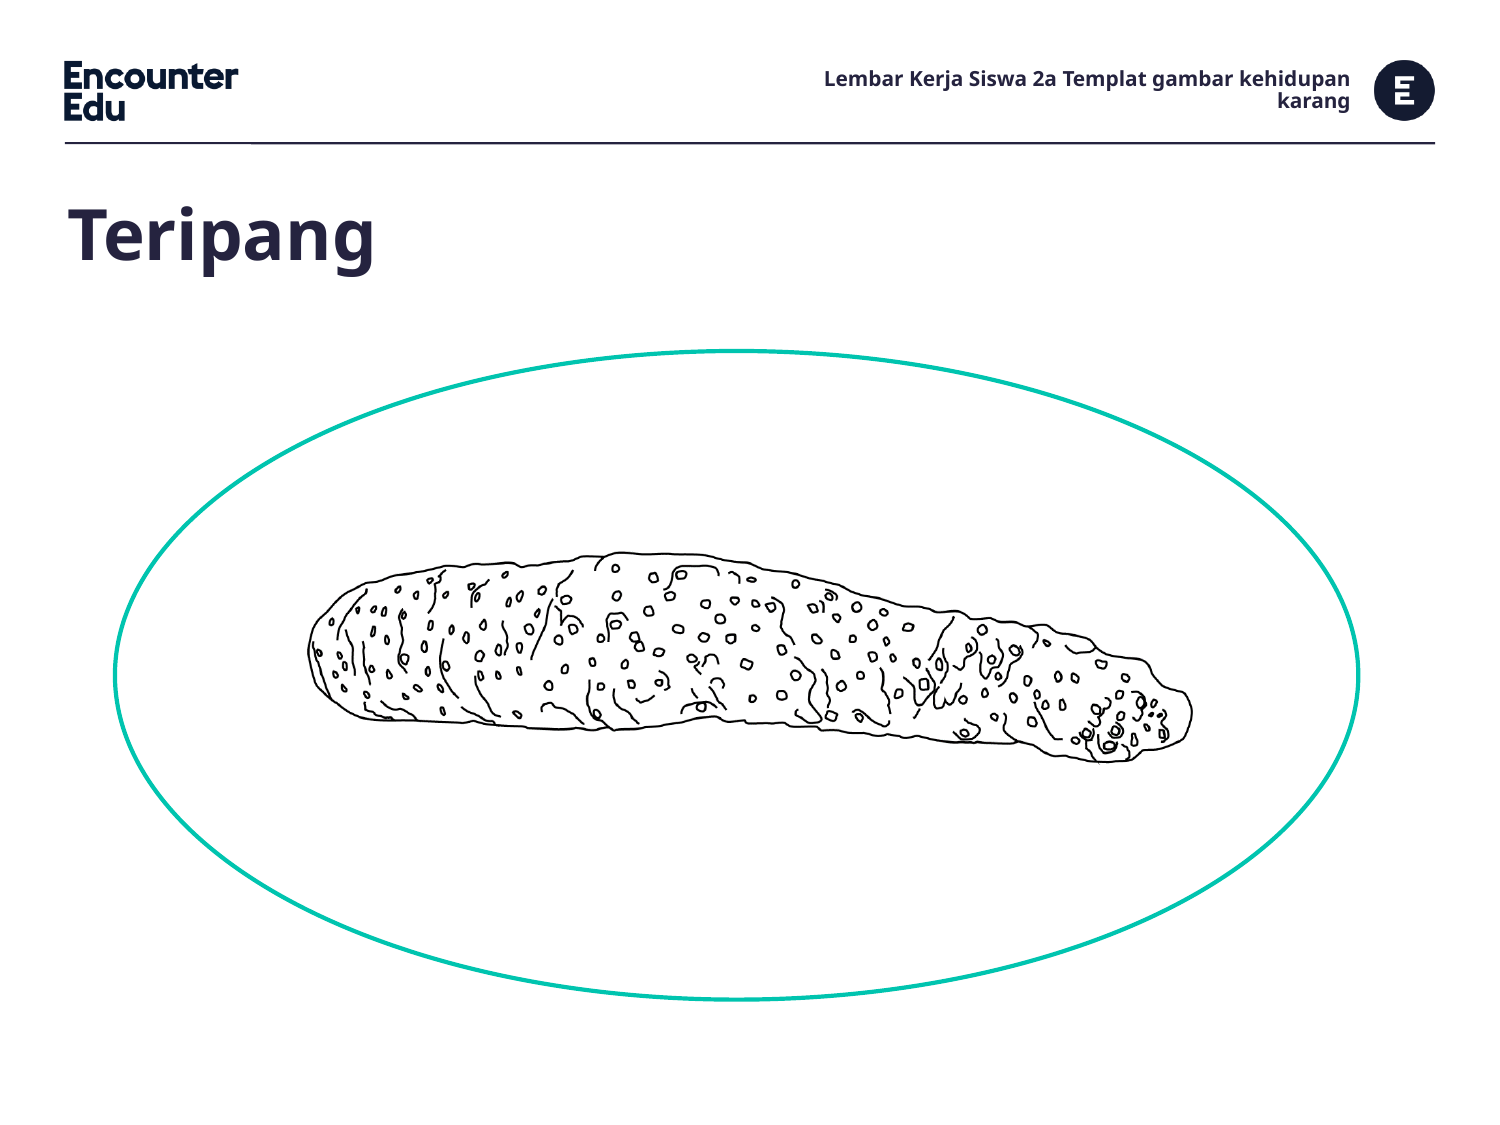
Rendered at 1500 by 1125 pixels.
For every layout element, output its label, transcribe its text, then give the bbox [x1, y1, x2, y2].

picture [1372, 58, 1436, 122]
title Lembar Kerja Siswa 2a Templat gambar kehidupan karang [749, 67, 1359, 114]
list Teripang [59, 191, 929, 394]
picture [60, 59, 243, 122]
text_box [114, 366, 1359, 1000]
picture [306, 551, 1193, 765]
